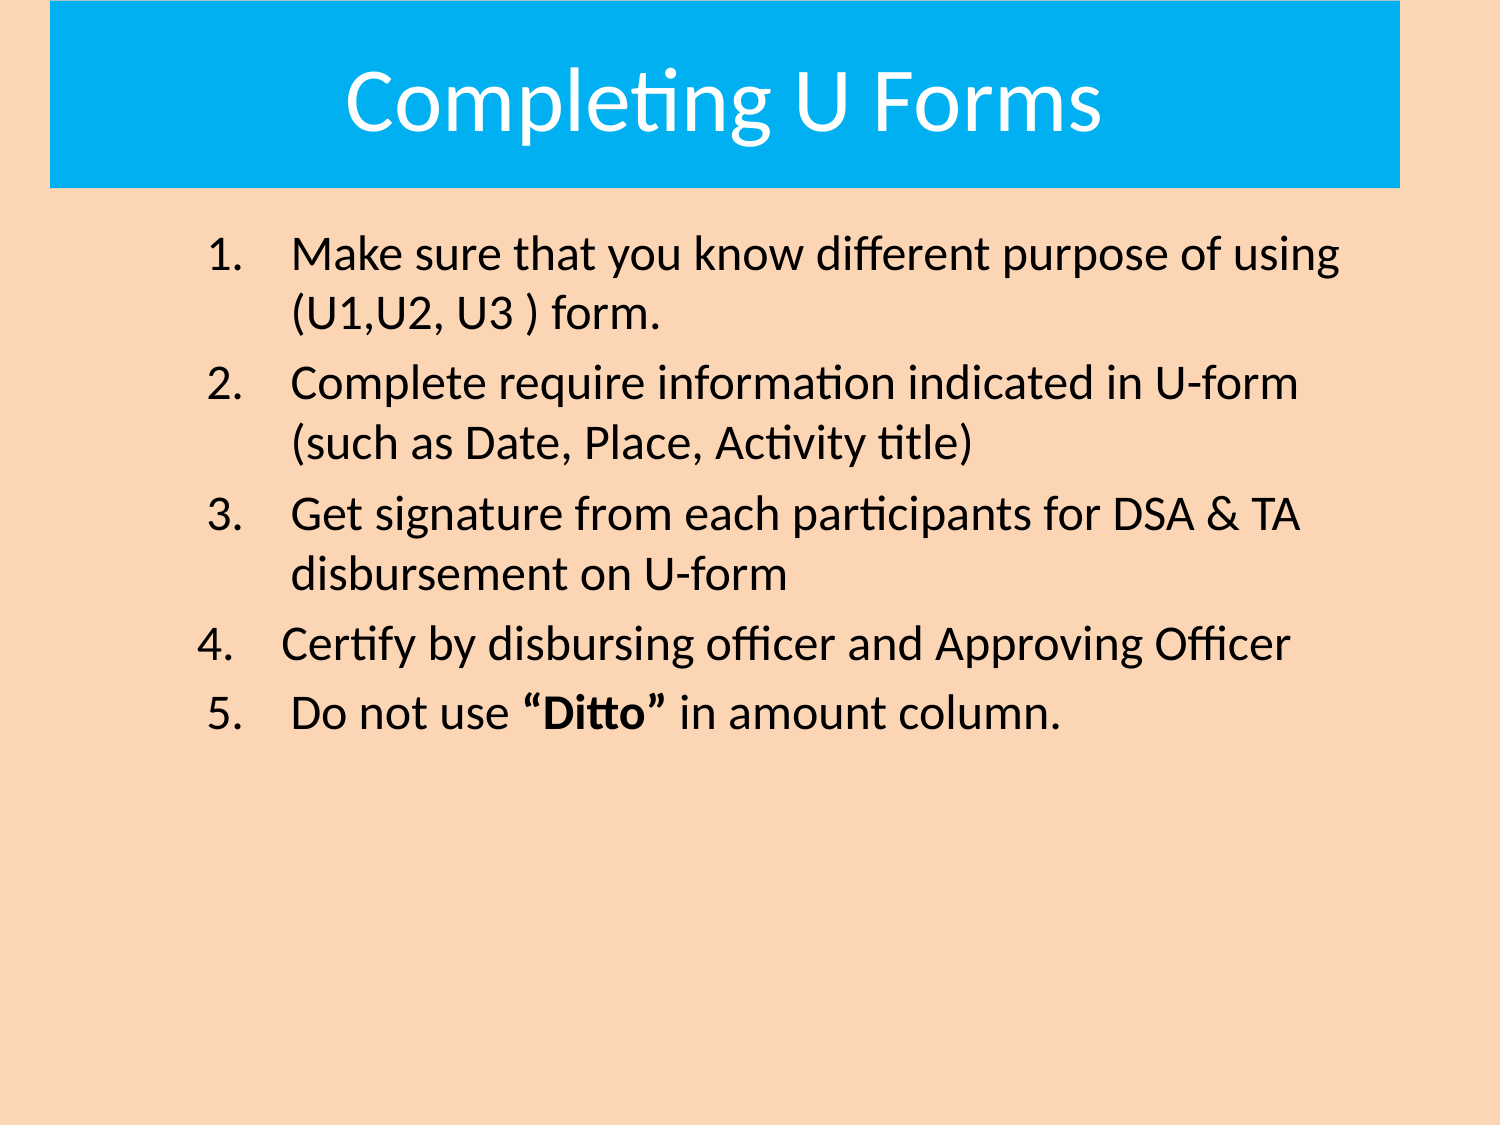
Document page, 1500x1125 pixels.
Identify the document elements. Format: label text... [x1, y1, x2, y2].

list Make sure that you know different purpose of using (U1,U2, U3 ) form. Complete require information indicated in U-form (such as Date, Place, Activity title) Get signature from each participants for DSA & TA disbursement on U-form Certify by disbursing officer and Approving Officer Do not use “Ditto” in amount column. [116, 212, 1363, 850]
title Completing U Forms [50, 0, 1400, 189]
